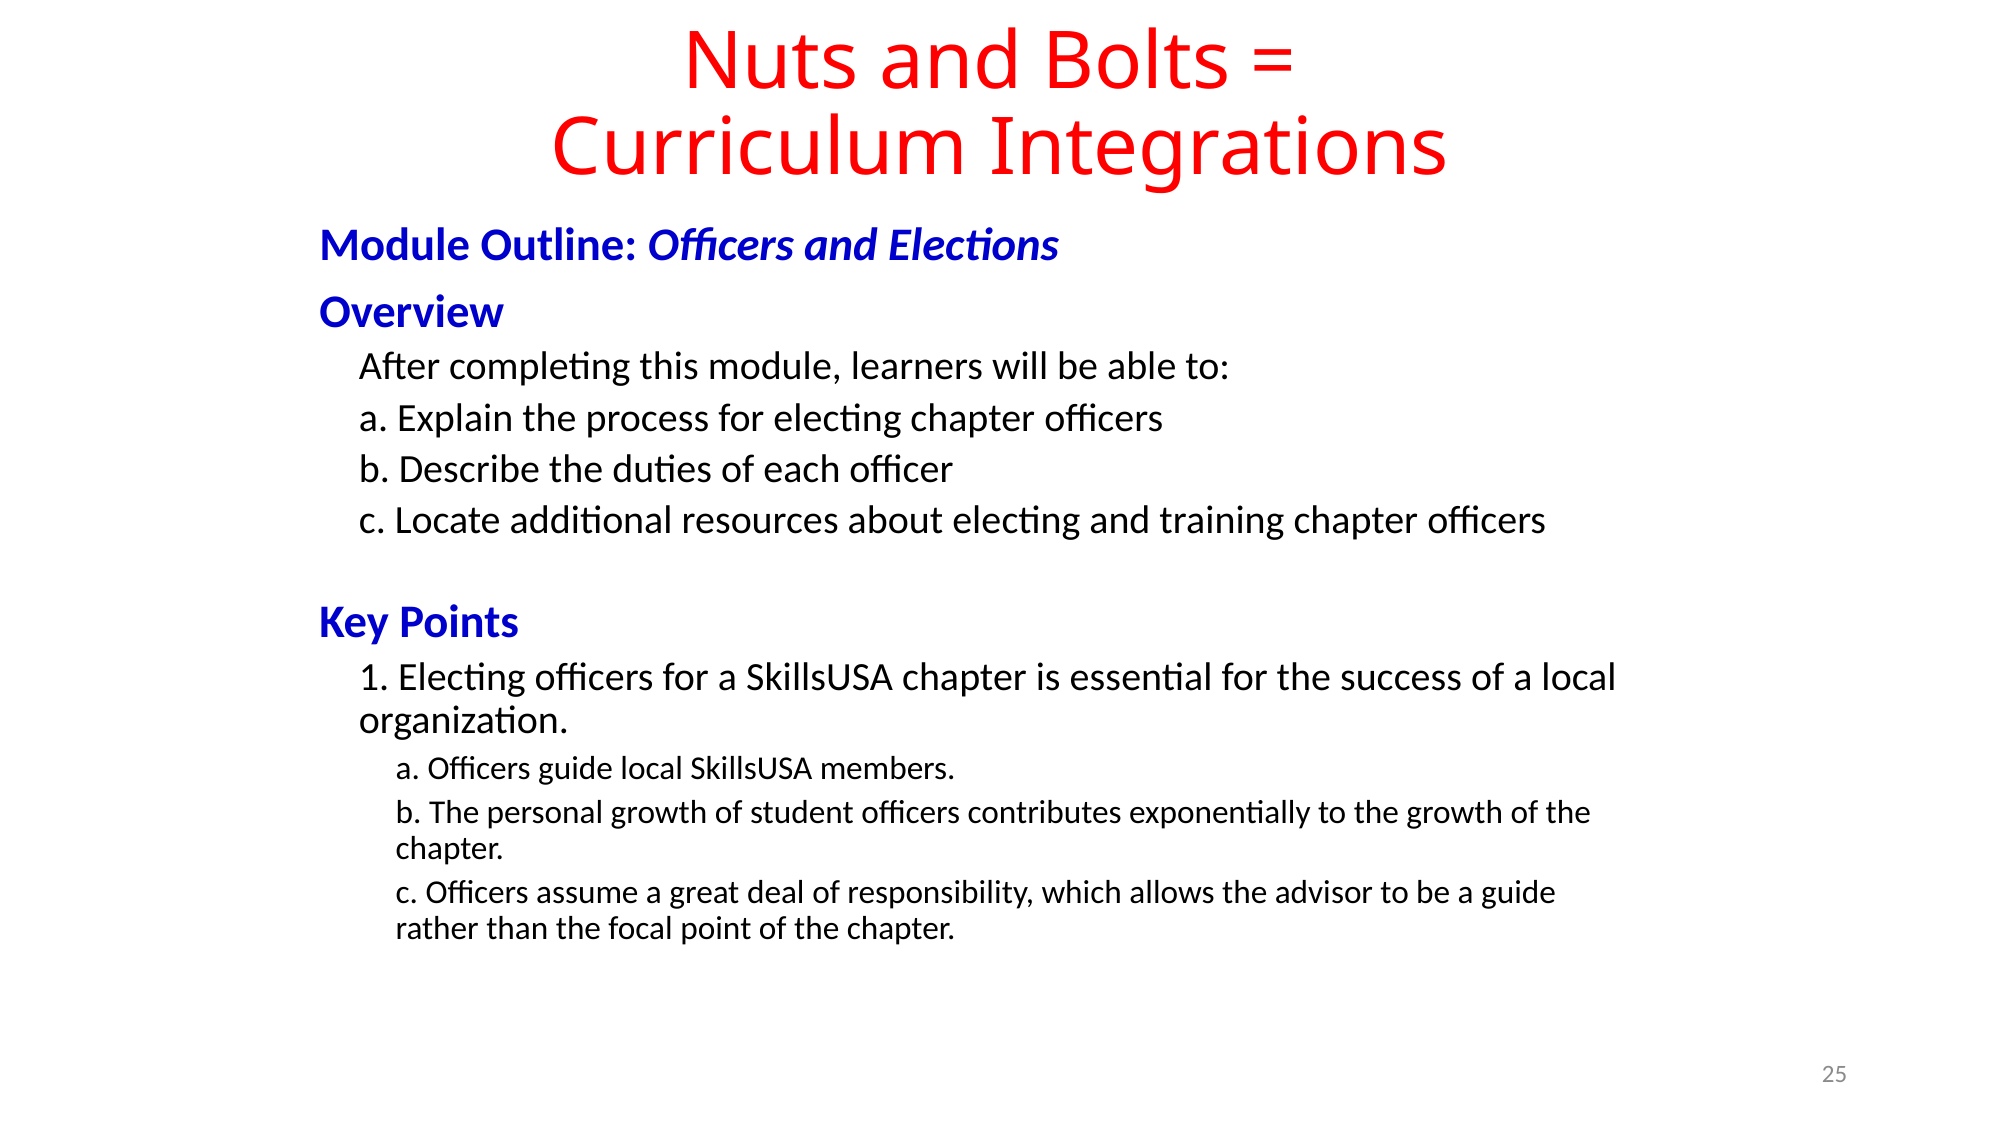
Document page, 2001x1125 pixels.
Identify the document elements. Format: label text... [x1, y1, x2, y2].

title Nuts and Bolts = Curriculum Integrations [324, 12, 1675, 200]
list Module Outline: Officers and Elections Overview After completing this module, learners will be able to: a. Explain the process for electing chapter officers b. Describe the duties of each officer c. Locate additional resources about electing and training chapter officers Key Points 1. Electing officers for a SkillsUSA chapter is essential for the success of a local organization. a. Officers guide local SkillsUSA members. b. The personal growth of student officers contributes exponentially to the growth of the chapter. c. Officers assume a great deal of responsibility, which allows the advisor to be a guide rather than the focal point of the chapter. [287, 212, 1638, 955]
slide_number 25 [1412, 1042, 1863, 1103]
